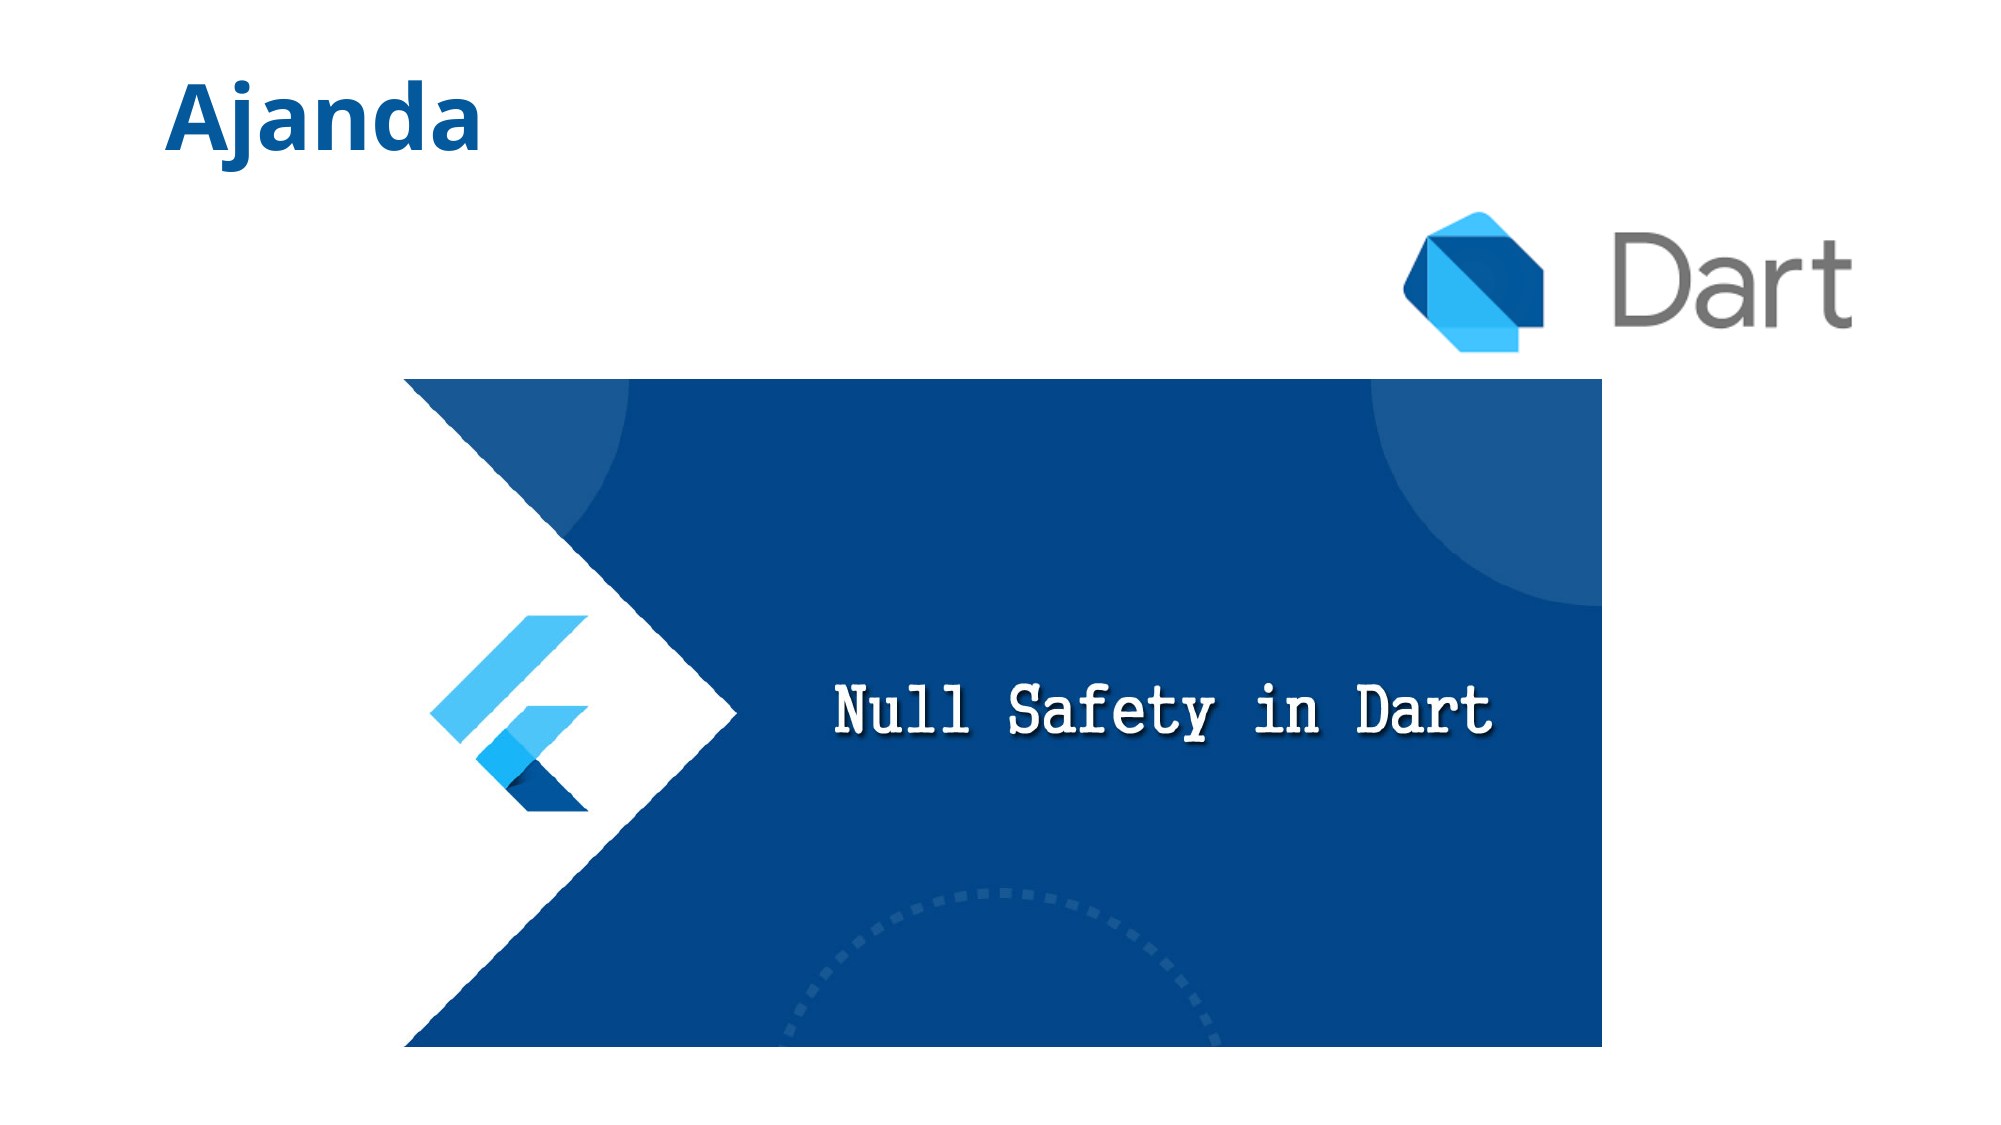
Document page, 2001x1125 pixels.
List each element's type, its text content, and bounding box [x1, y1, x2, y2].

title Ajanda [150, 59, 1863, 181]
picture [398, 151, 1863, 1047]
